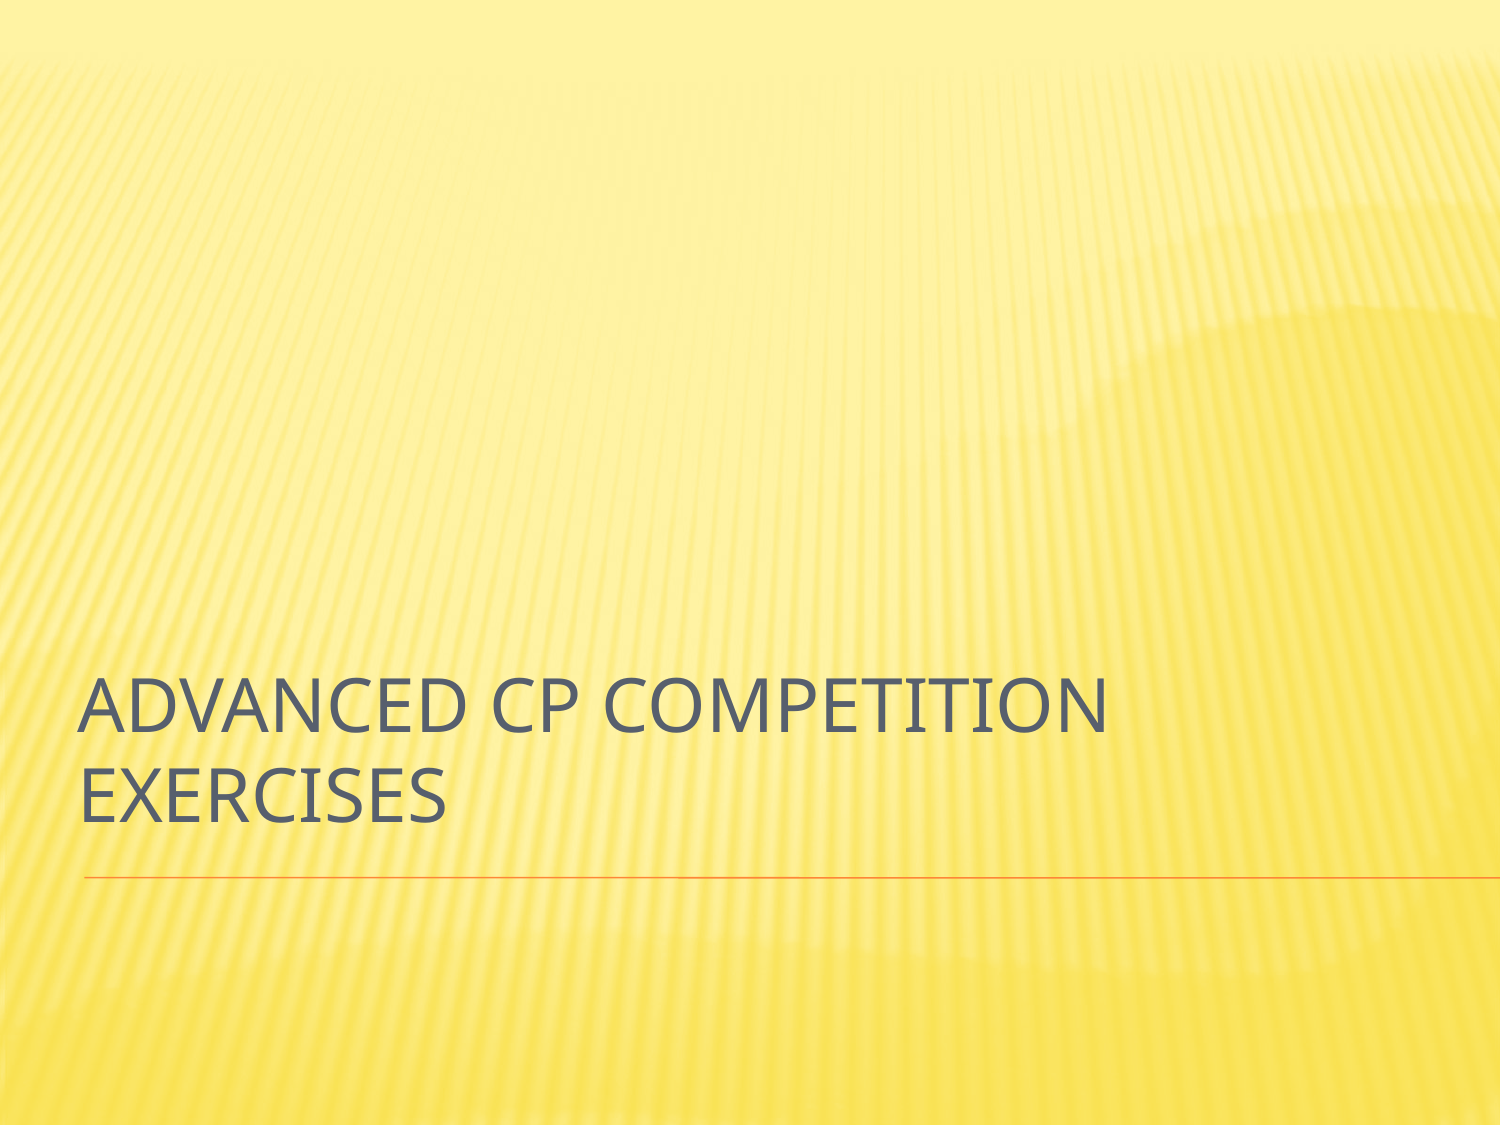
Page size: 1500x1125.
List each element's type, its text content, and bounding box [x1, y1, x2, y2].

title Advanced cp competition exercises [62, 650, 1450, 950]
